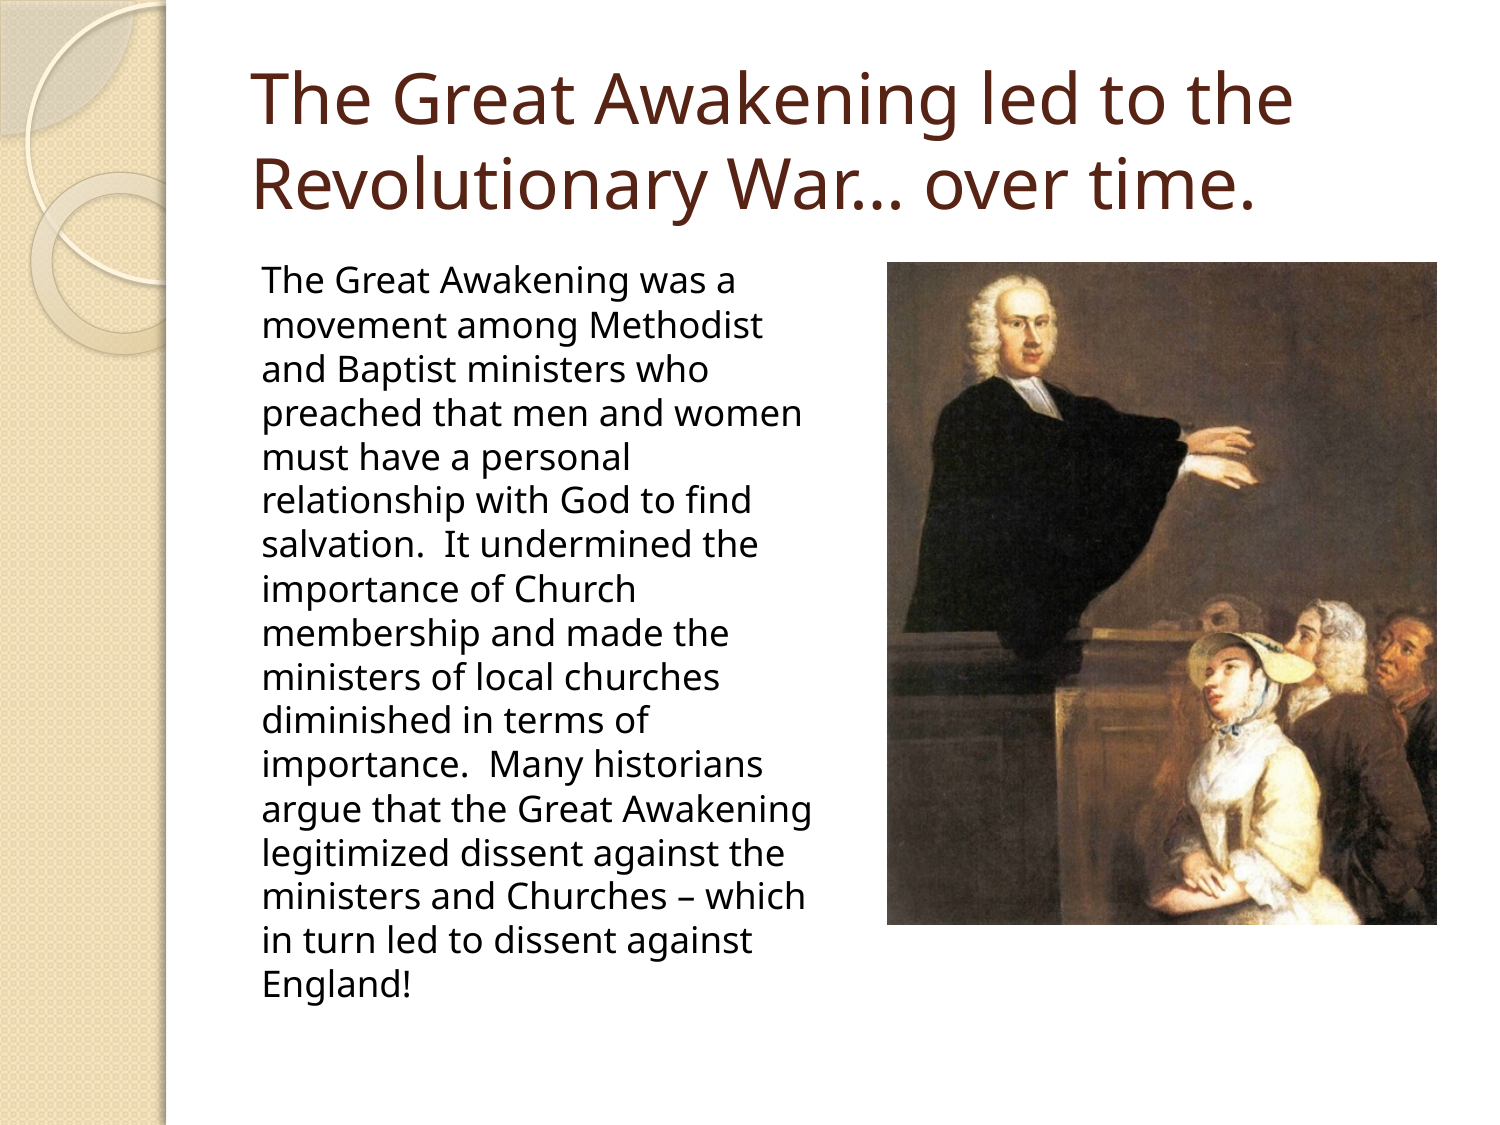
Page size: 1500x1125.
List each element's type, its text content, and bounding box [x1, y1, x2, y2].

list The Great Awakening was a movement among Methodist and Baptist ministers who preached that men and women must have a personal relationship with God to find salvation. It undermined the importance of Church membership and made the ministers of local churches diminished in terms of importance. Many historians argue that the Great Awakening legitimized dissent against the ministers and Churches – which in turn led to dissent against England! [235, 249, 836, 1015]
title The Great Awakening led to the Revolutionary War… over time. [235, 45, 1466, 233]
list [887, 262, 1437, 926]
